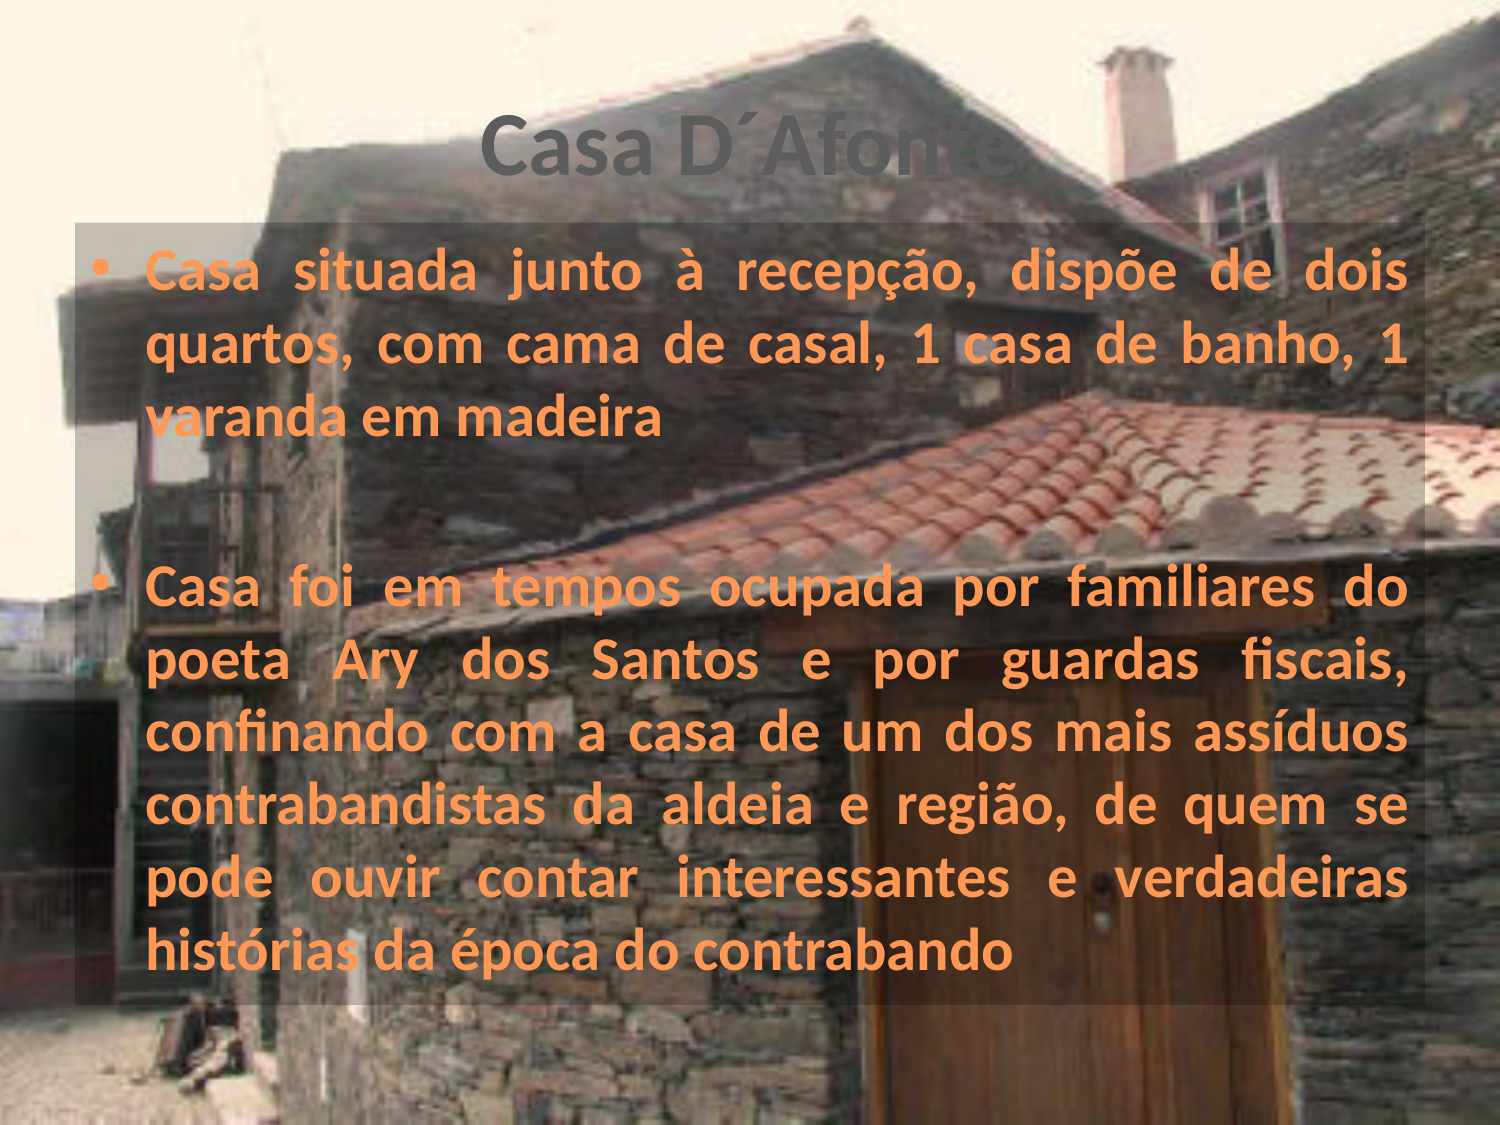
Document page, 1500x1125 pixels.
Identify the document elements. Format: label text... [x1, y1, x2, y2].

list Casa situada junto à recepção, dispõe de dois quartos, com cama de casal, 1 casa de banho, 1 varanda em madeira Casa foi em tempos ocupada por familiares do poeta Ary dos Santos e por guardas fiscais, confinando com a casa de um dos mais assíduos contrabandistas da aldeia e região, de quem se pode ouvir contar interessantes e verdadeiras histórias da época do contrabando [75, 222, 1425, 1005]
title Casa D´Afonte [75, 45, 1425, 222]
picture [0, 0, 1500, 1125]
